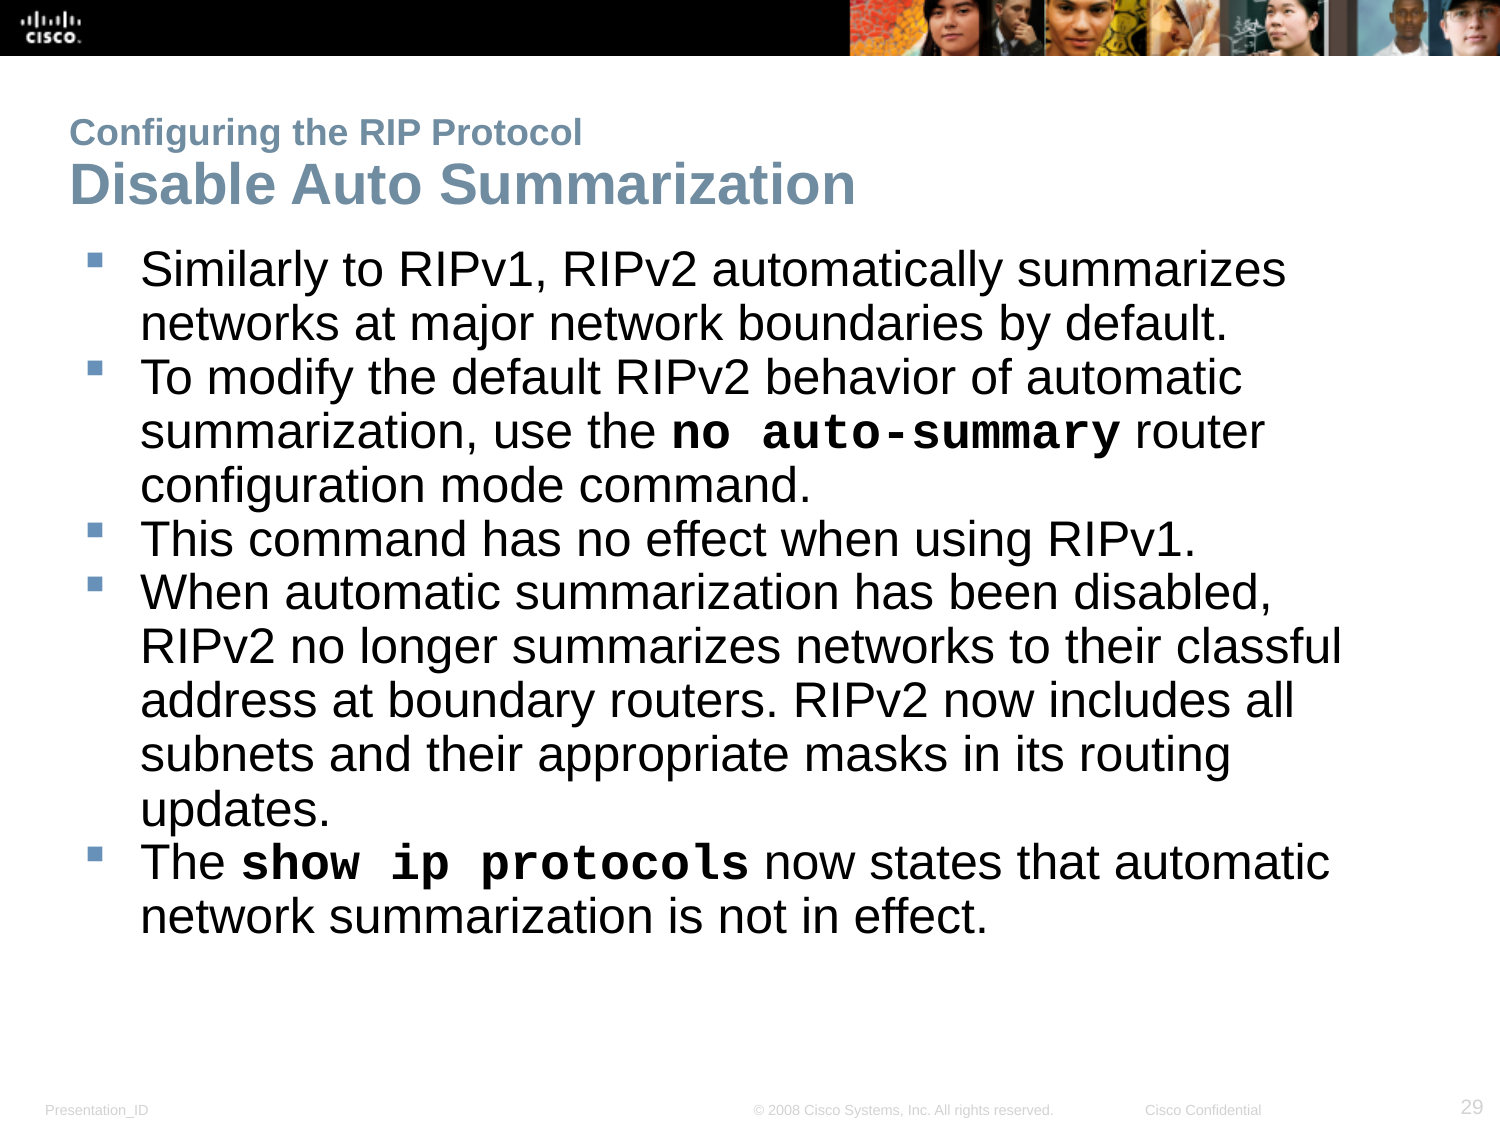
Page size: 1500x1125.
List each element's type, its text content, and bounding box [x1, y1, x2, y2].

picture [0, 0, 1500, 56]
title Configuring the RIP Protocol Disable Auto Summarization [55, 80, 1443, 224]
text_box Similarly to RIPv1, RIPv2 automatically summarizes networks at major network boundaries by default. To modify the default RIPv2 behavior of automatic summarization, use the no auto-summary router configuration mode command. This command has no effect when using RIPv1. When automatic summarization has been disabled, RIPv2 no longer summarizes networks to their classful address at boundary routers. RIPv2 now includes all subnets and their appropriate masks in its routing updates. The show ip protocols now states that automatic network summarization is not in effect. [69, 235, 1427, 1060]
